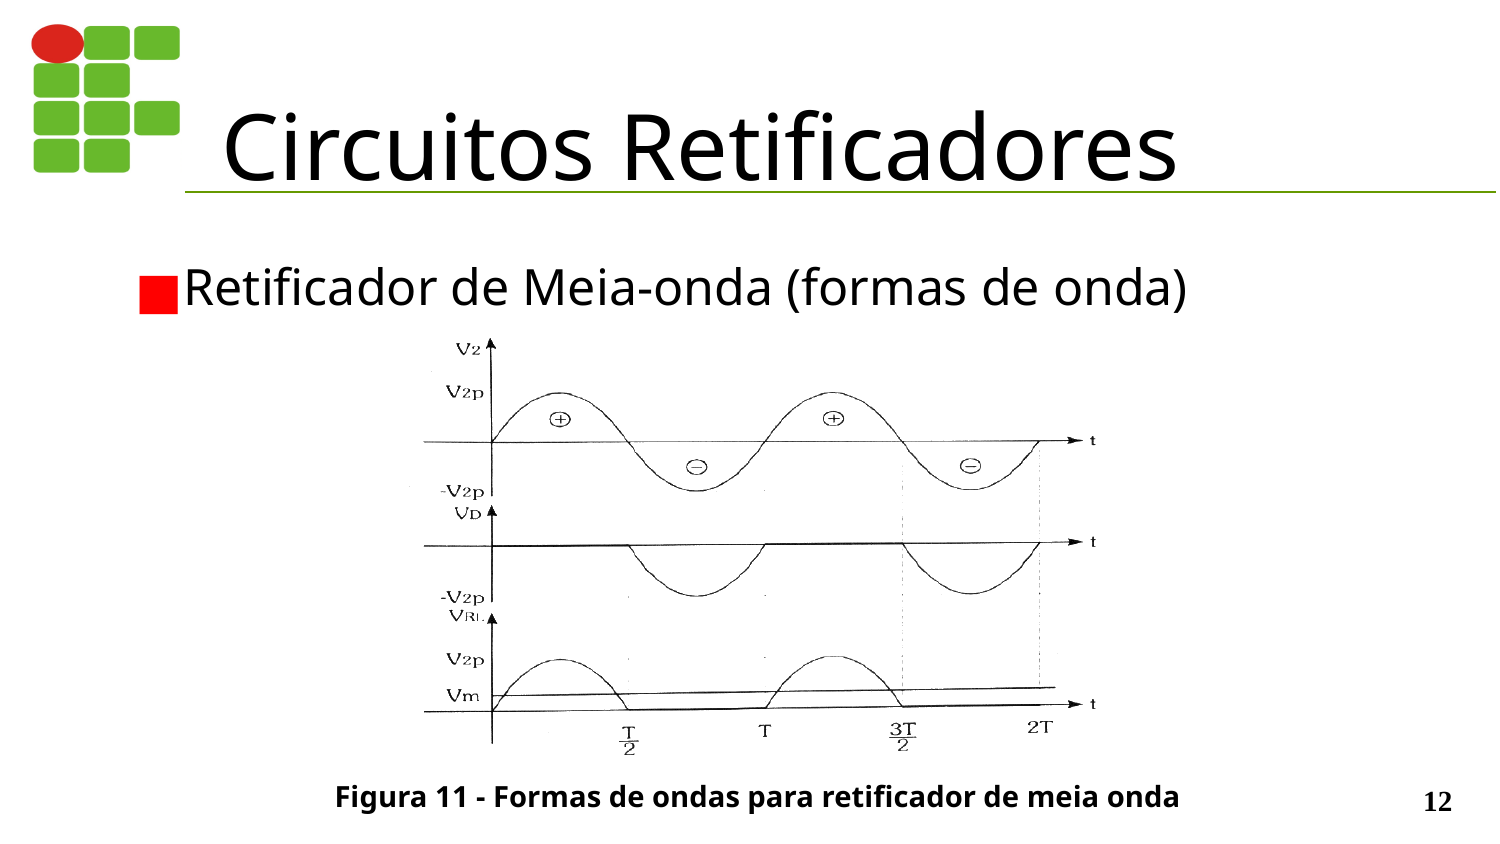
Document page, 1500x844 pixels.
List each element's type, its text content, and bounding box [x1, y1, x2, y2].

title Circuitos Retificadores [206, 26, 1468, 207]
list Retificador de Meia-onda (formas de onda) Figura 11 - Formas de ondas para retificador de meia onda [46, 248, 1469, 774]
picture [29, 23, 182, 174]
text_box ‹#› [1155, 774, 1468, 825]
picture [404, 325, 1107, 758]
